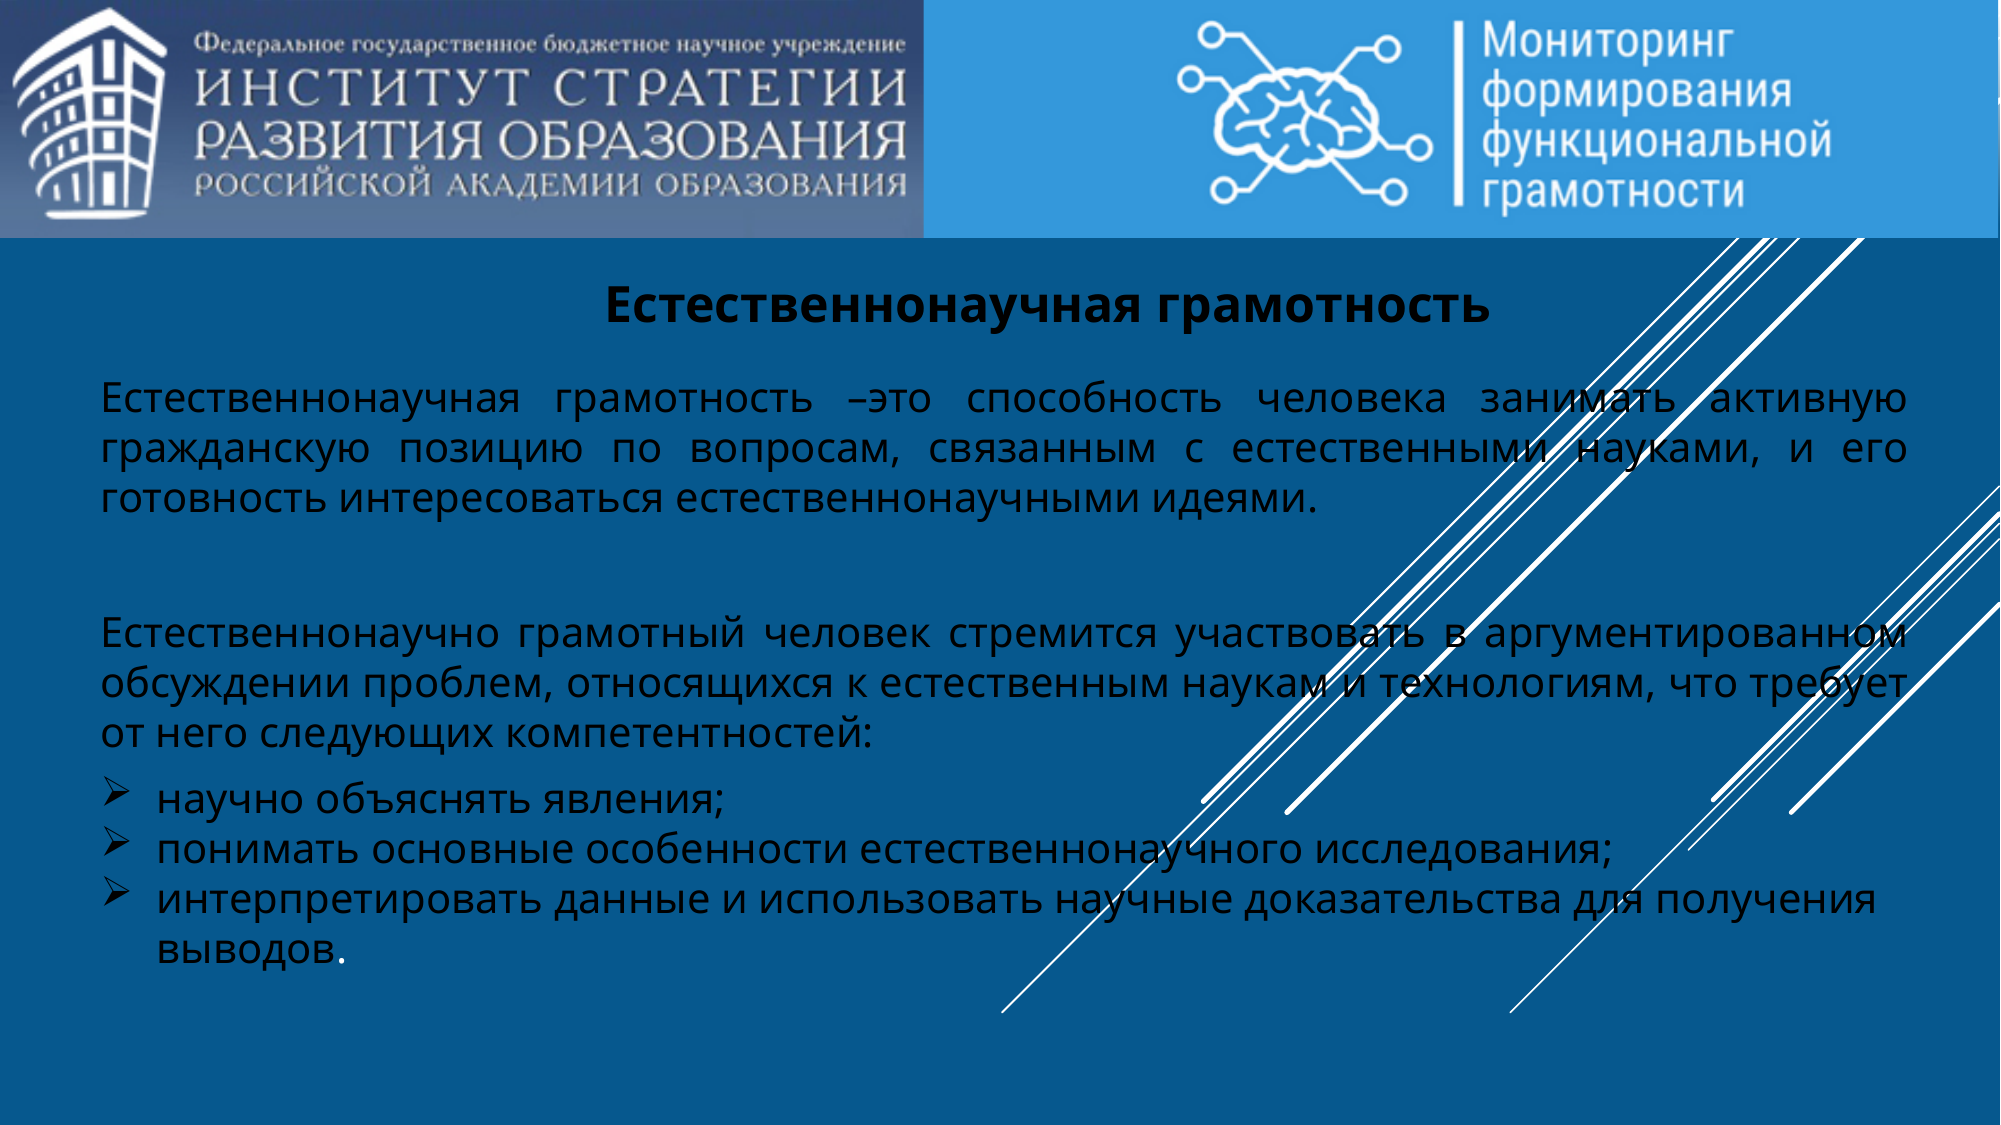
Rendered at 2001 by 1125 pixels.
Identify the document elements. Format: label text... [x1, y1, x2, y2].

text_box научно объяснять явления; понимать основные особенности естественнонаучного исследования; интерпретировать данные и использовать научные доказательства для получения выводов. [85, 764, 1924, 980]
picture [0, 0, 1999, 238]
text_box Естественнонаучно грамотный человек стремится участвовать в аргументированном обсуждении проблем, относящихся к естественным наукам и технологиям, что требует от него следующих компетентностей: [85, 597, 1924, 763]
text_box Естественнонаучная грамотность –это способность человека занимать активную гражданскую позицию по вопросам, связанным с естественными науками, и его готовность интересоваться естественнонаучными идеями. [85, 362, 1924, 528]
text_box Естественнонаучная грамотность [589, 264, 1507, 340]
